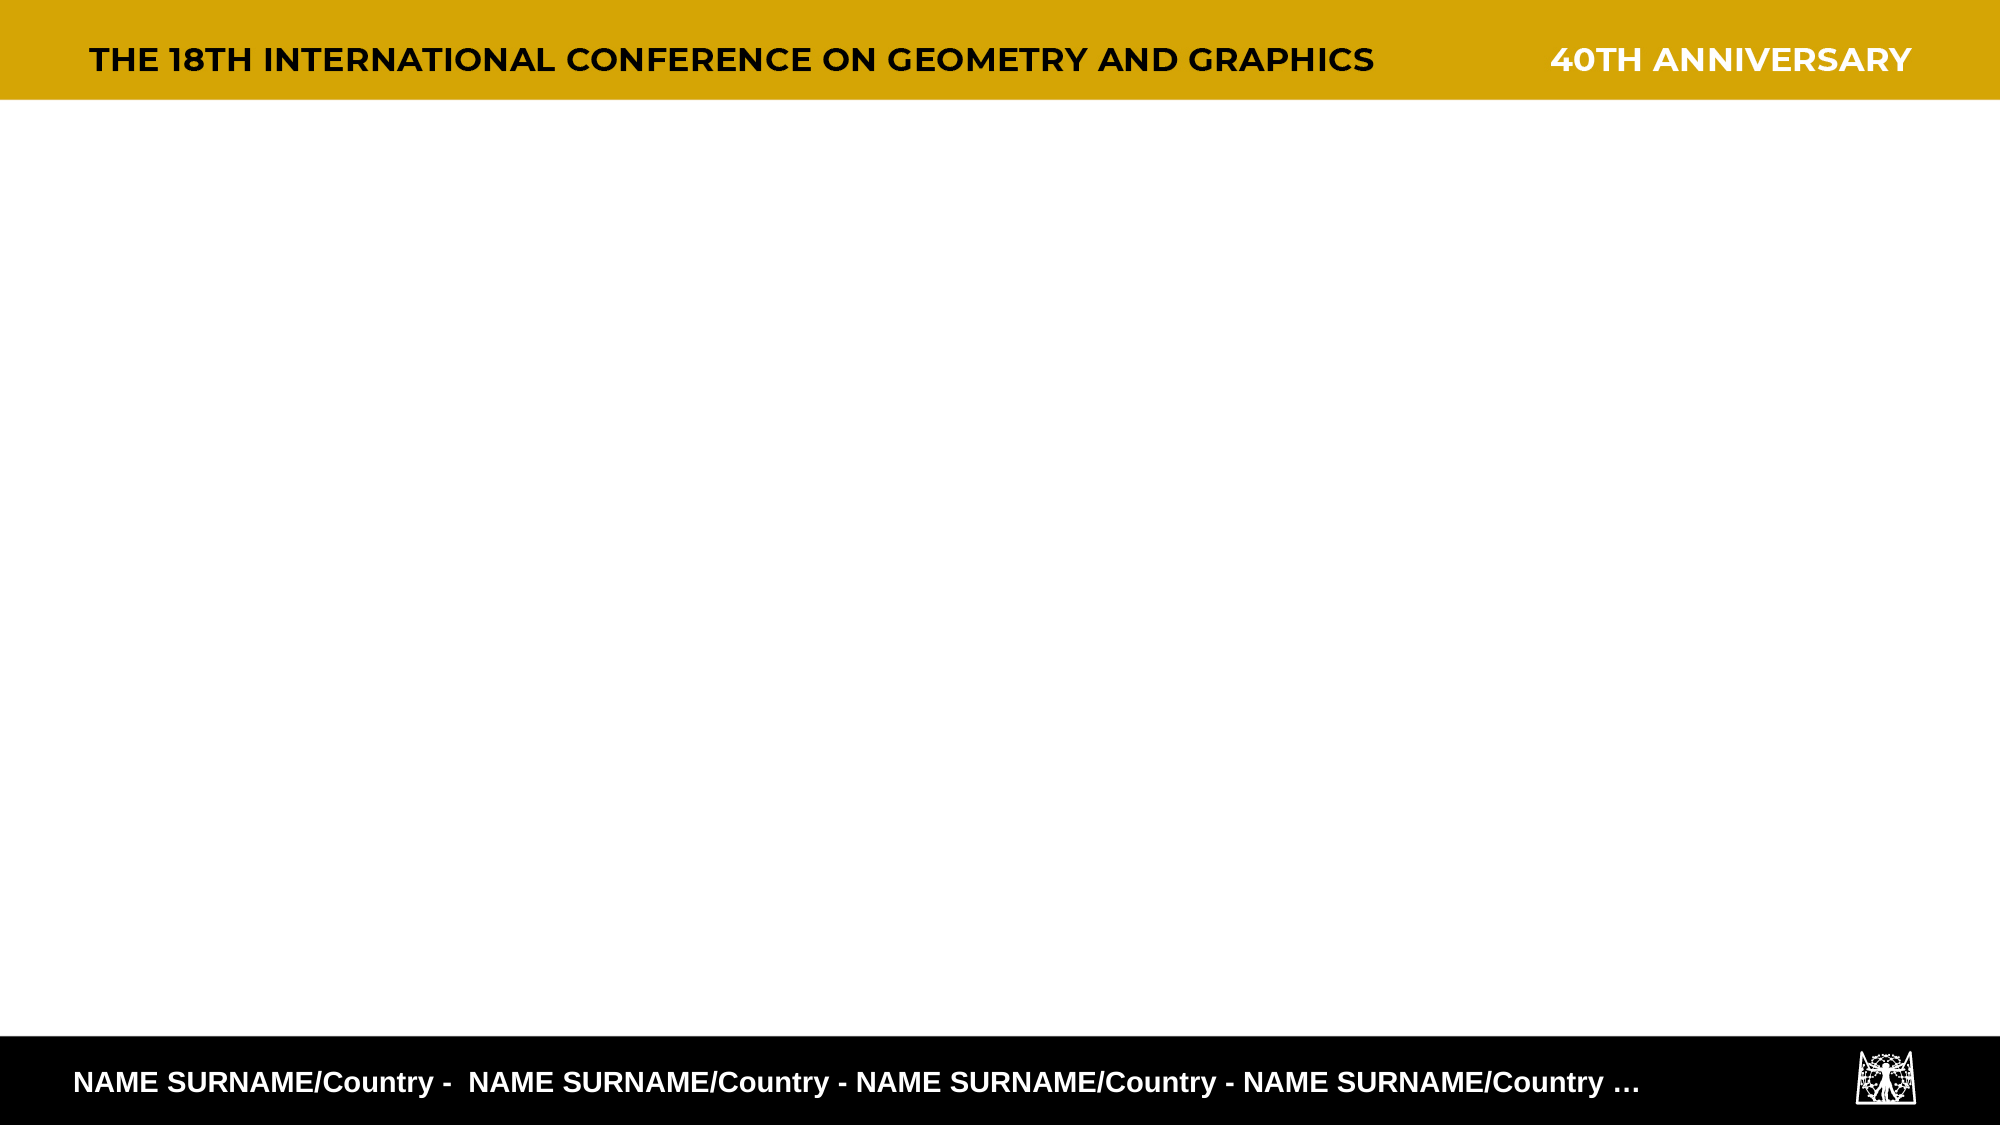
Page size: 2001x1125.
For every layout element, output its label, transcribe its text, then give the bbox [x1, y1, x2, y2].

picture [0, 0, 2000, 1125]
text_box NAME SURNAME/Country - NAME SURNAME/Country - NAME SURNAME/Country - NAME SURNAME/Country … [58, 1055, 1950, 1125]
